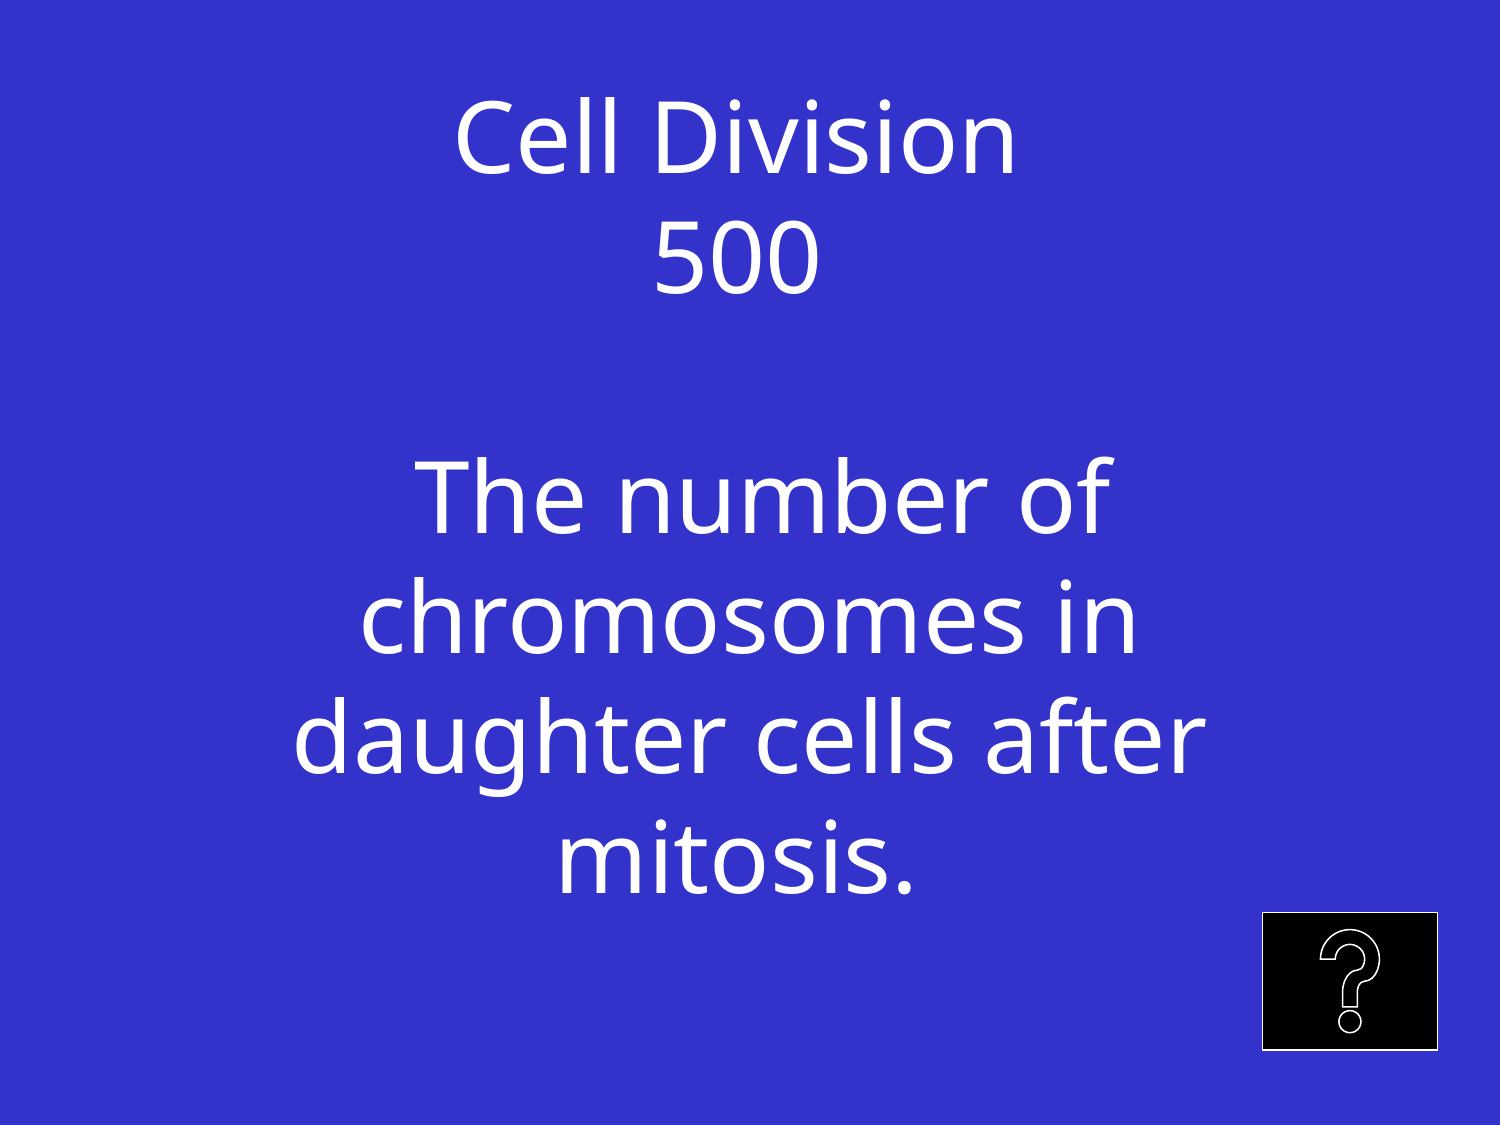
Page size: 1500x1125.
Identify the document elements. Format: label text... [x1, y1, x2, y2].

text_box [1262, 912, 1438, 1050]
title Cell Division 500 The number of chromosomes in daughter cells after mitosis. [112, 199, 1388, 788]
